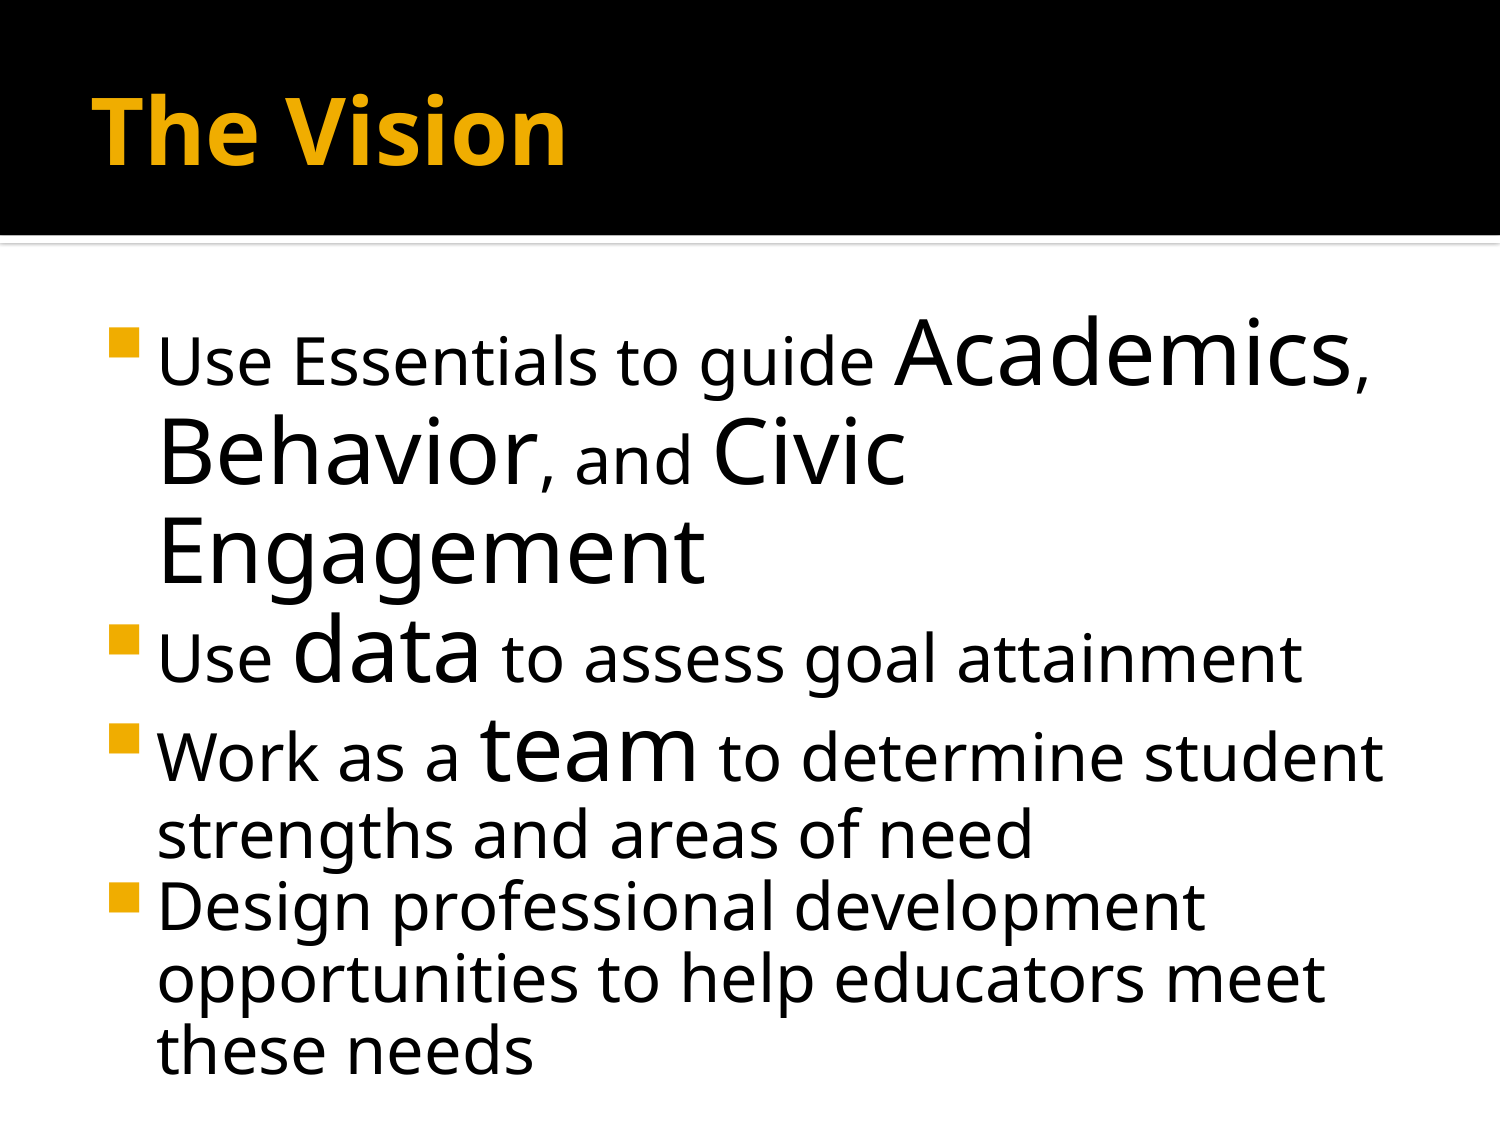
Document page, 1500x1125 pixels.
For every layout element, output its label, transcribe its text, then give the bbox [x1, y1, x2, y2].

title The Vision [75, 25, 1425, 231]
list Use Essentials to guide Academics, Behavior, and Civic Engagement Use data to assess goal attainment Work as a team to determine student strengths and areas of need Design professional development opportunities to help educators meet these needs [75, 291, 1425, 1050]
